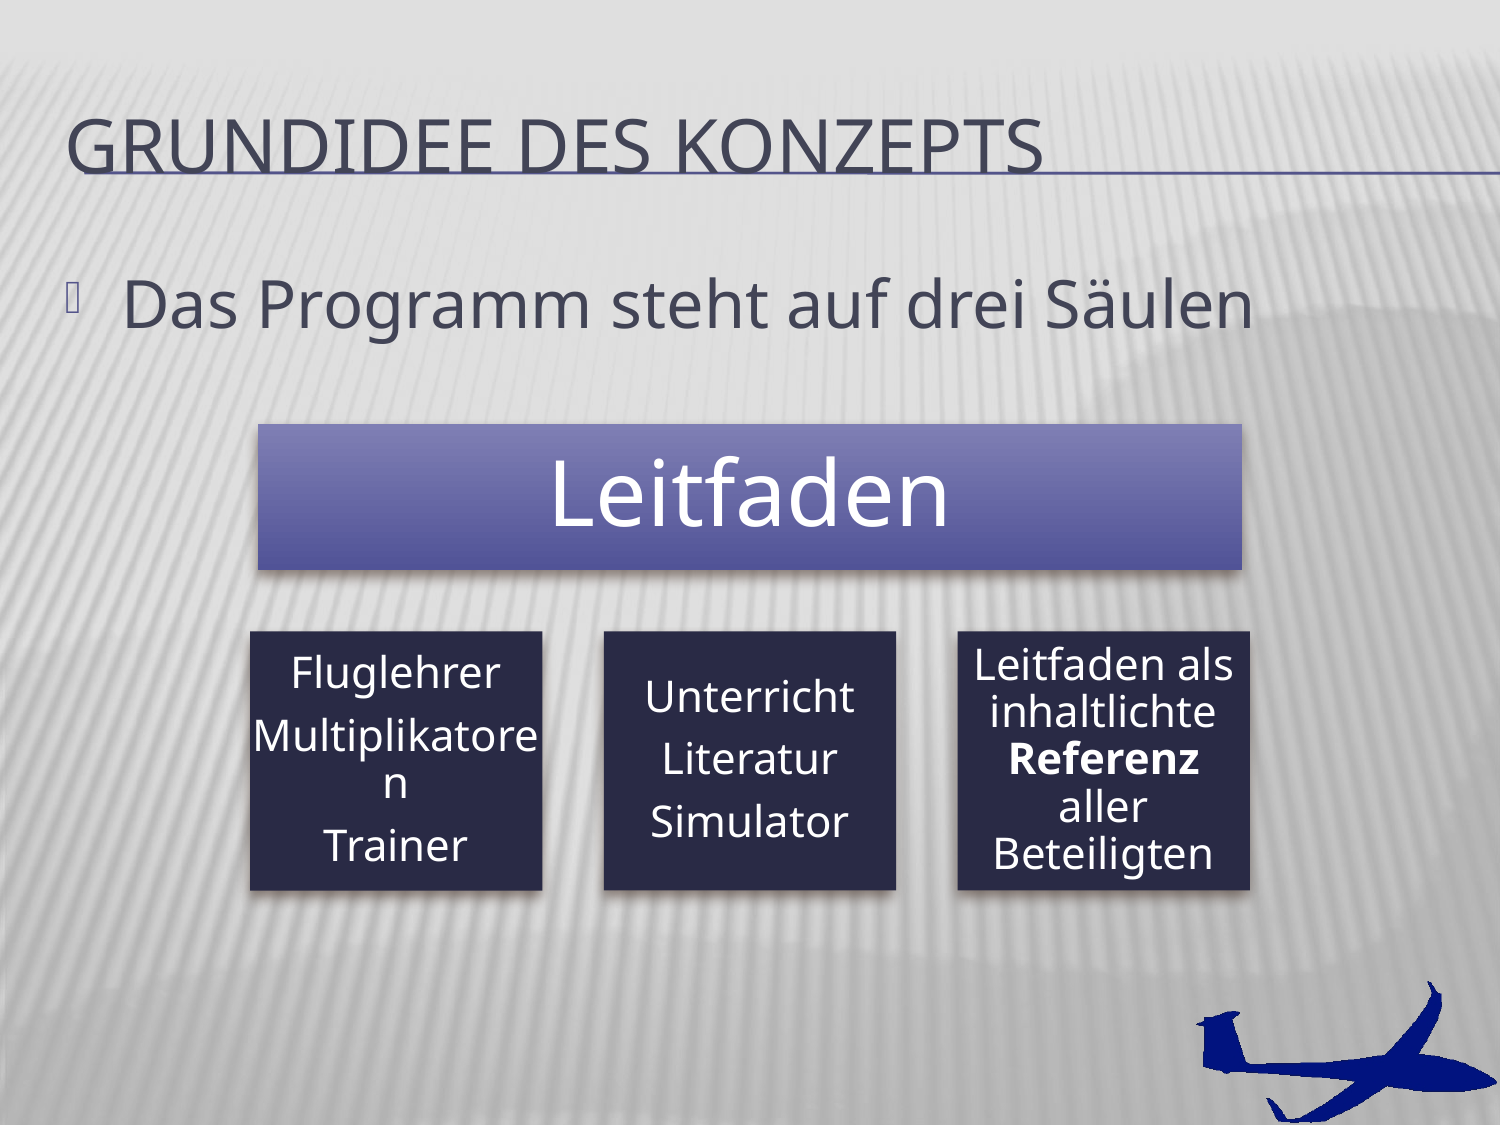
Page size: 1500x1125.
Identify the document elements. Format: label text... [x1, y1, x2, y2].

text_box Leitfaden als inhaltlichte Referenz aller Beteiligten [957, 631, 1250, 891]
text_box Leitfaden [257, 423, 1243, 570]
text_box Fluglehrer Multiplikatoren Trainer [250, 631, 543, 891]
picture [1195, 978, 1500, 1125]
text_box Unterricht Literatur Simulator [603, 631, 897, 891]
list Das Programm steht auf drei Säulen [50, 254, 1475, 998]
title Grundidee des Konzepts [50, 75, 1475, 213]
